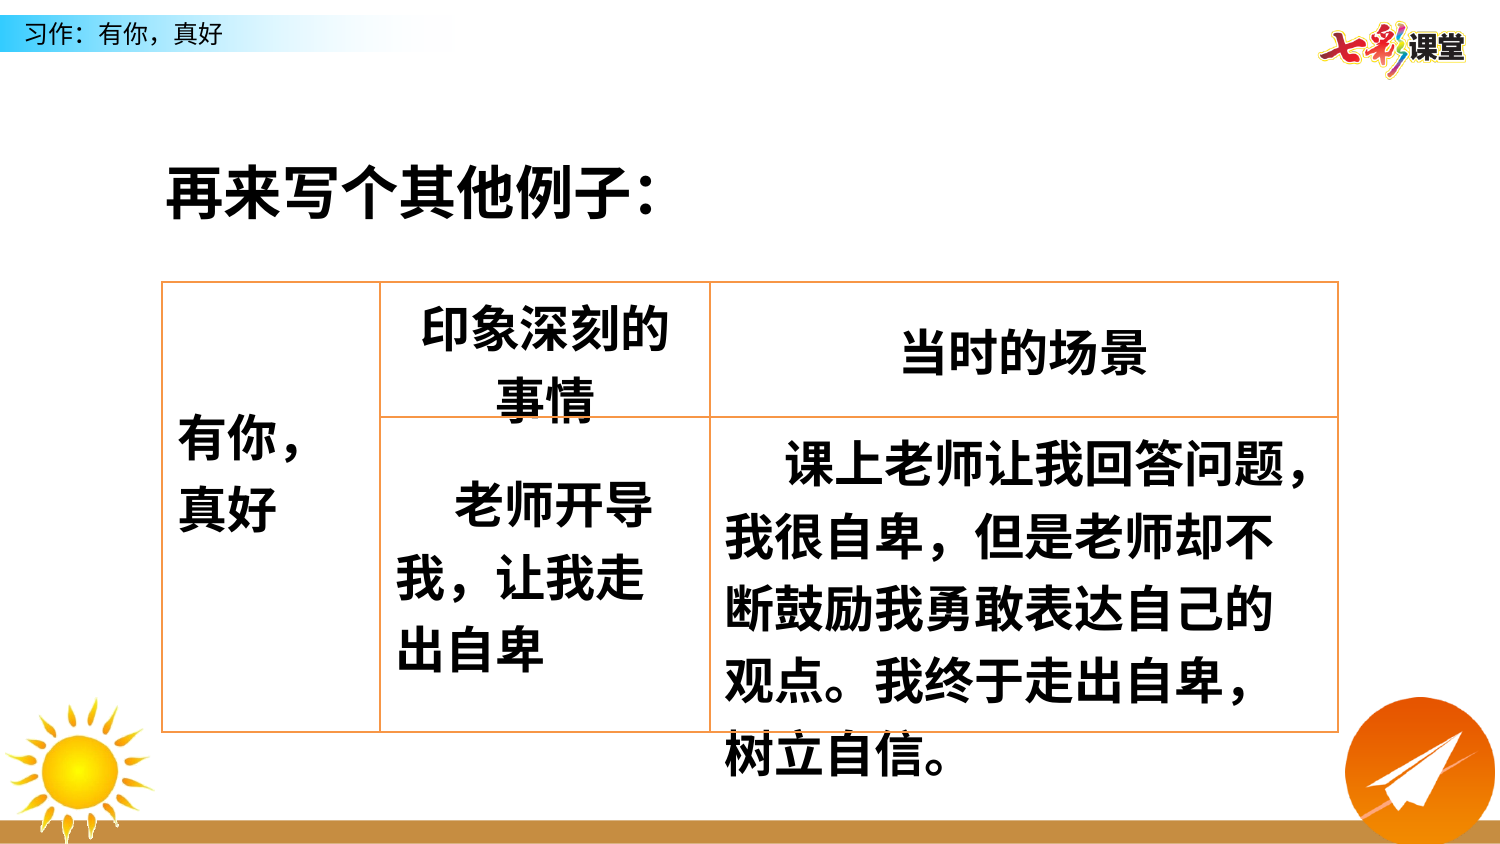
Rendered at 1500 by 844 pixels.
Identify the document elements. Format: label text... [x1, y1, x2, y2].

text_box 再来写个其他例子： [150, 148, 926, 234]
table_header 印象深刻的事情 [381, 283, 709, 416]
picture [1345, 697, 1495, 844]
picture [1316, 20, 1468, 80]
table_cell 老师开导我，让我走出自卑 [381, 418, 709, 731]
table_header 当时的场景 [711, 283, 1337, 416]
table_header 有你，真好 [163, 283, 379, 731]
picture [5, 697, 155, 844]
table_cell 课上老师让我回答问题，我很自卑，但是老师却不断鼓励我勇敢表达自己的观点。我终于走出自卑，树立自信。 [711, 418, 1337, 731]
